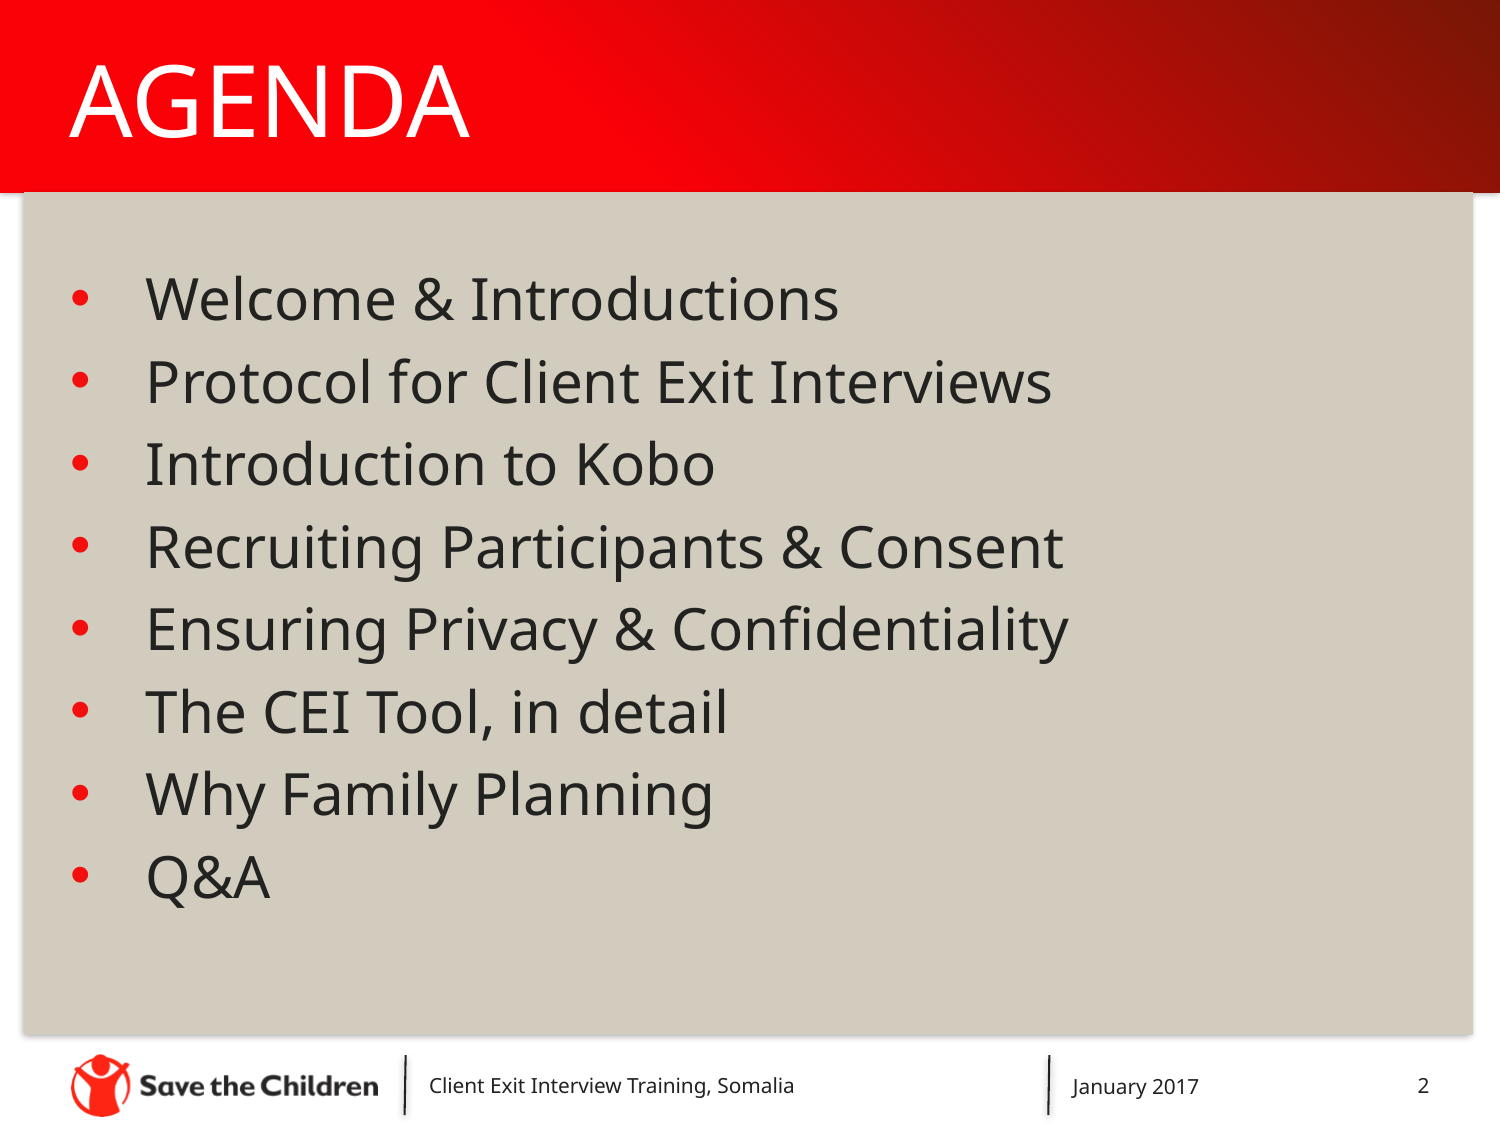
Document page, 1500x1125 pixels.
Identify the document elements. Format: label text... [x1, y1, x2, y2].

footer Client Exit Interview Training, Somalia [414, 1056, 1042, 1117]
list Welcome & Introductions Protocol for Client Exit Interviews Introduction to Kobo Recruiting Participants & Consent Ensuring Privacy & Confidentiality The CEI Tool, in detail Why Family Planning Q&A [70, 262, 1429, 1009]
title AGENDA [69, 33, 1429, 163]
slide_number 2 [1317, 1056, 1445, 1117]
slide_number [1057, 1056, 1317, 1117]
picture [71, 1054, 378, 1117]
